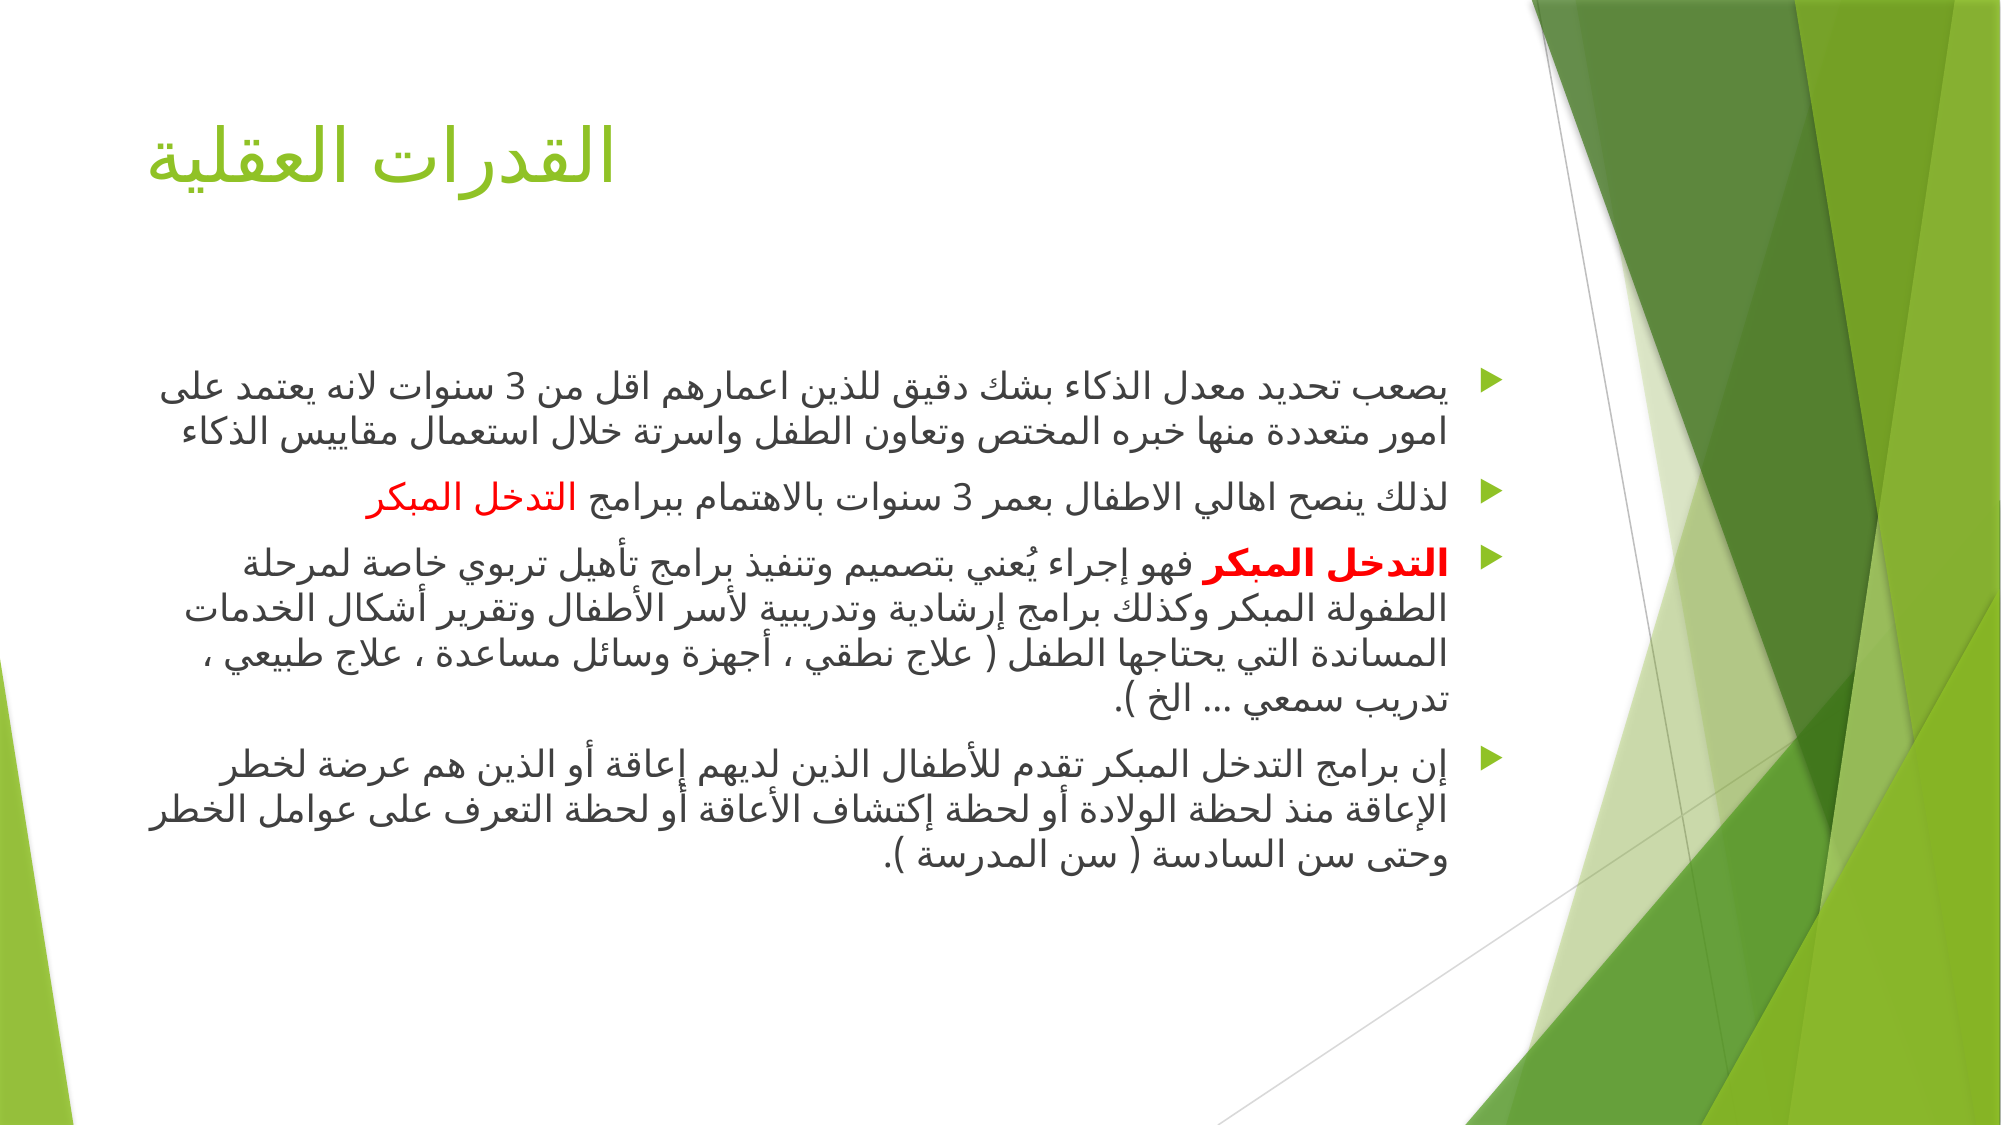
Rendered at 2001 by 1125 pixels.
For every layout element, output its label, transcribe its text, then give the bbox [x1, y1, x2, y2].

title القدرات العقلية [111, 99, 1522, 317]
list يصعب تحديد معدل الذكاء بشك دقيق للذين اعمارهم اقل من 3 سنوات لانه يعتمد على امور متعددة منها خبره المختص وتعاون الطفل واسرتة خلال استعمال مقاييس الذكاء لذلك ينصح اهالي الاطفال بعمر 3 سنوات بالاهتمام ببرامج التدخل المبكر التدخل المبكر فهو إجراء يُعني بتصميم وتنفيذ برامج تأهيل تربوي خاصة لمرحلة الطفولة المبكر وكذلك برامج إرشادية وتدريبية لأسر الأطفال وتقرير أشكال الخدمات المساندة التي يحتاجها الطفل ( علاج نطقي ، أجهزة وسائل مساعدة ، علاج طبيعي ، تدريب سمعي ... الخ ). إن برامج التدخل المبكر تقدم للأطفال الذين لديهم إعاقة أو الذين هم عرضة لخطر الإعاقة منذ لحظة الولادة أو لحظة إكتشاف الأعاقة أو لحظة التعرف على عوامل الخطر وحتى سن السادسة ( سن المدرسة ). [111, 354, 1522, 992]
